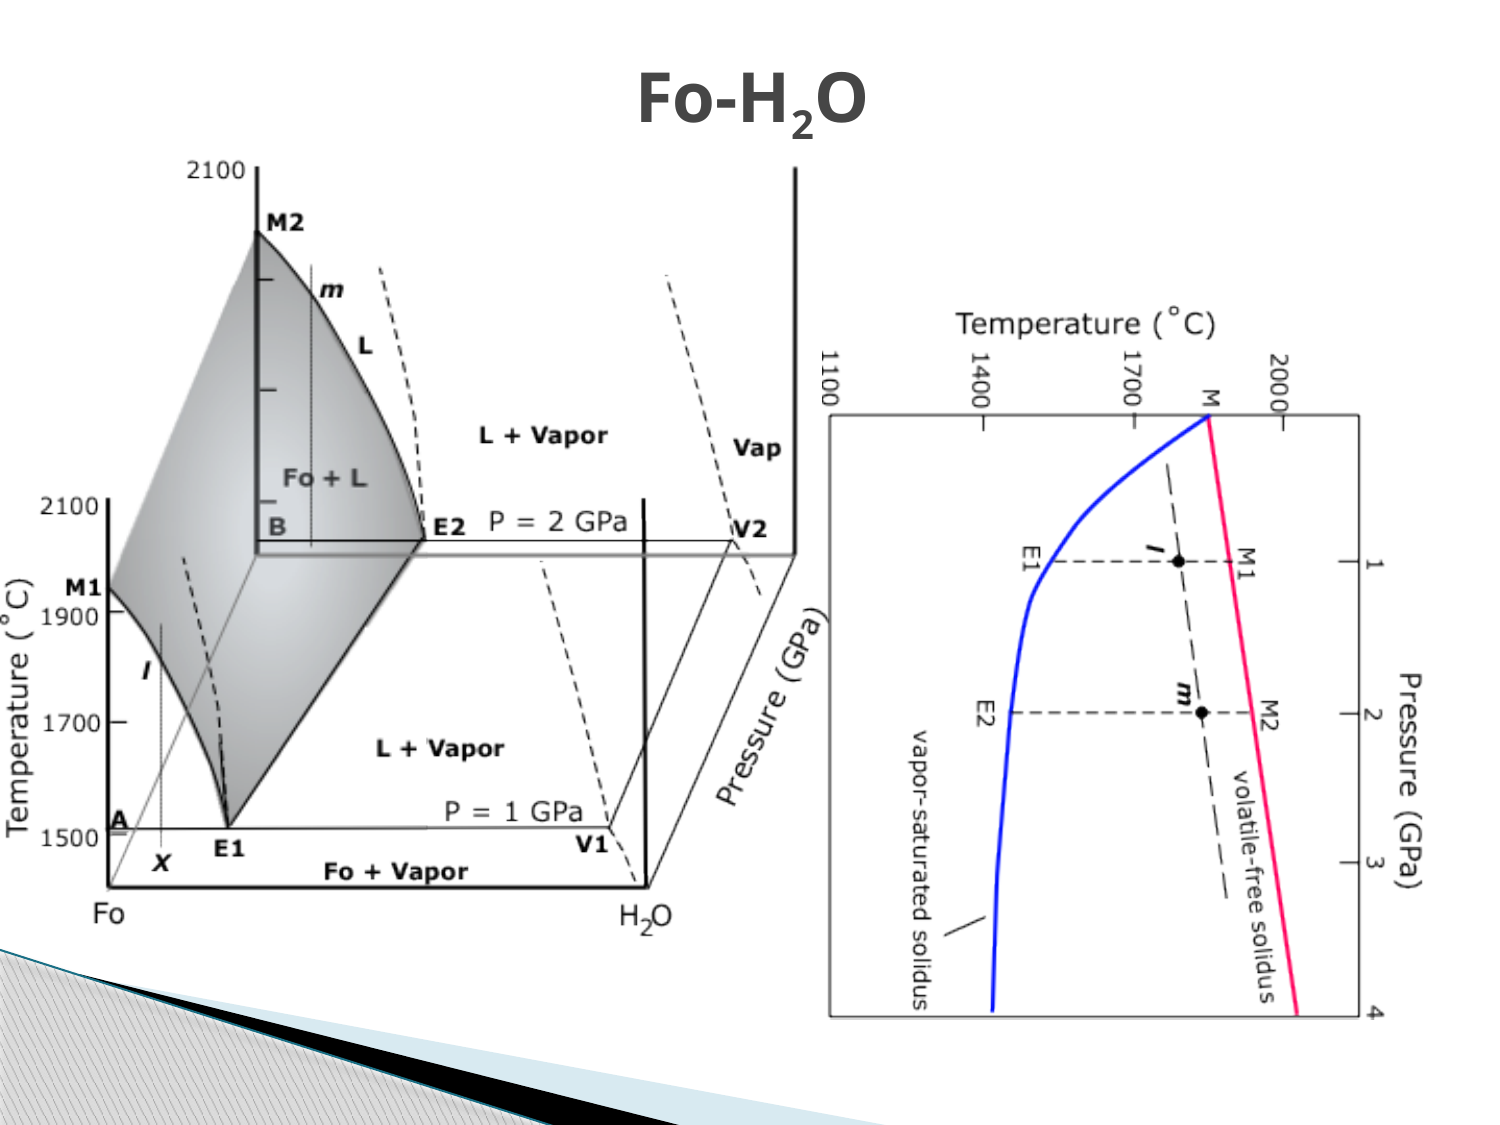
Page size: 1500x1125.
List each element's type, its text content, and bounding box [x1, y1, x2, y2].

picture [0, 154, 1426, 1021]
title Fo-H2O [620, 45, 1026, 155]
